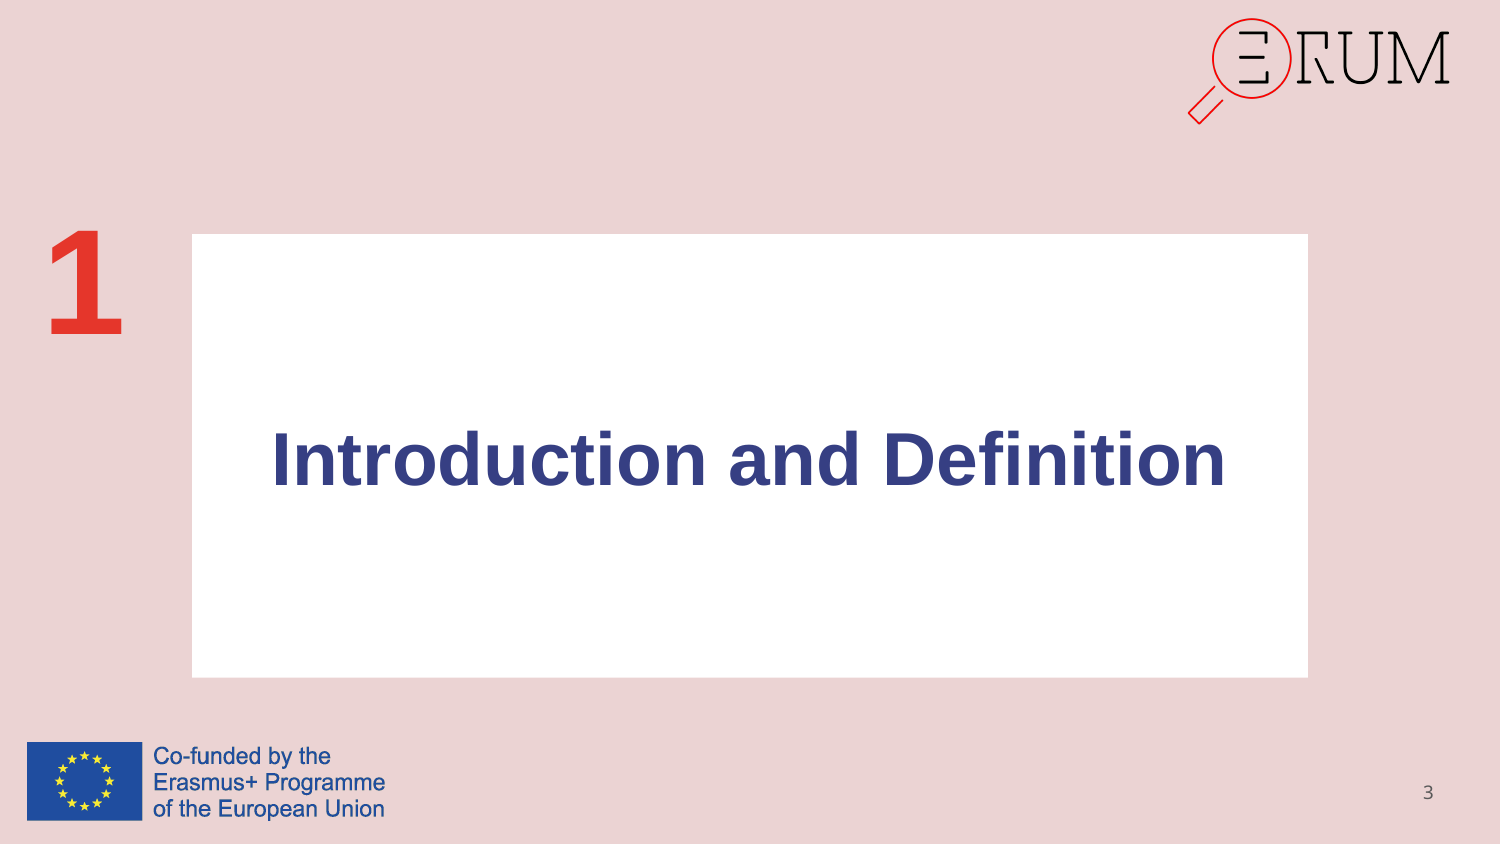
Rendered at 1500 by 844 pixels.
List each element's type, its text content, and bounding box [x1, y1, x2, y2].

slide_number 3 [1358, 761, 1449, 826]
title Introduction and Definition [192, 234, 1308, 678]
text_box 1 [27, 169, 246, 380]
picture [1136, 0, 1500, 137]
picture [27, 742, 385, 821]
